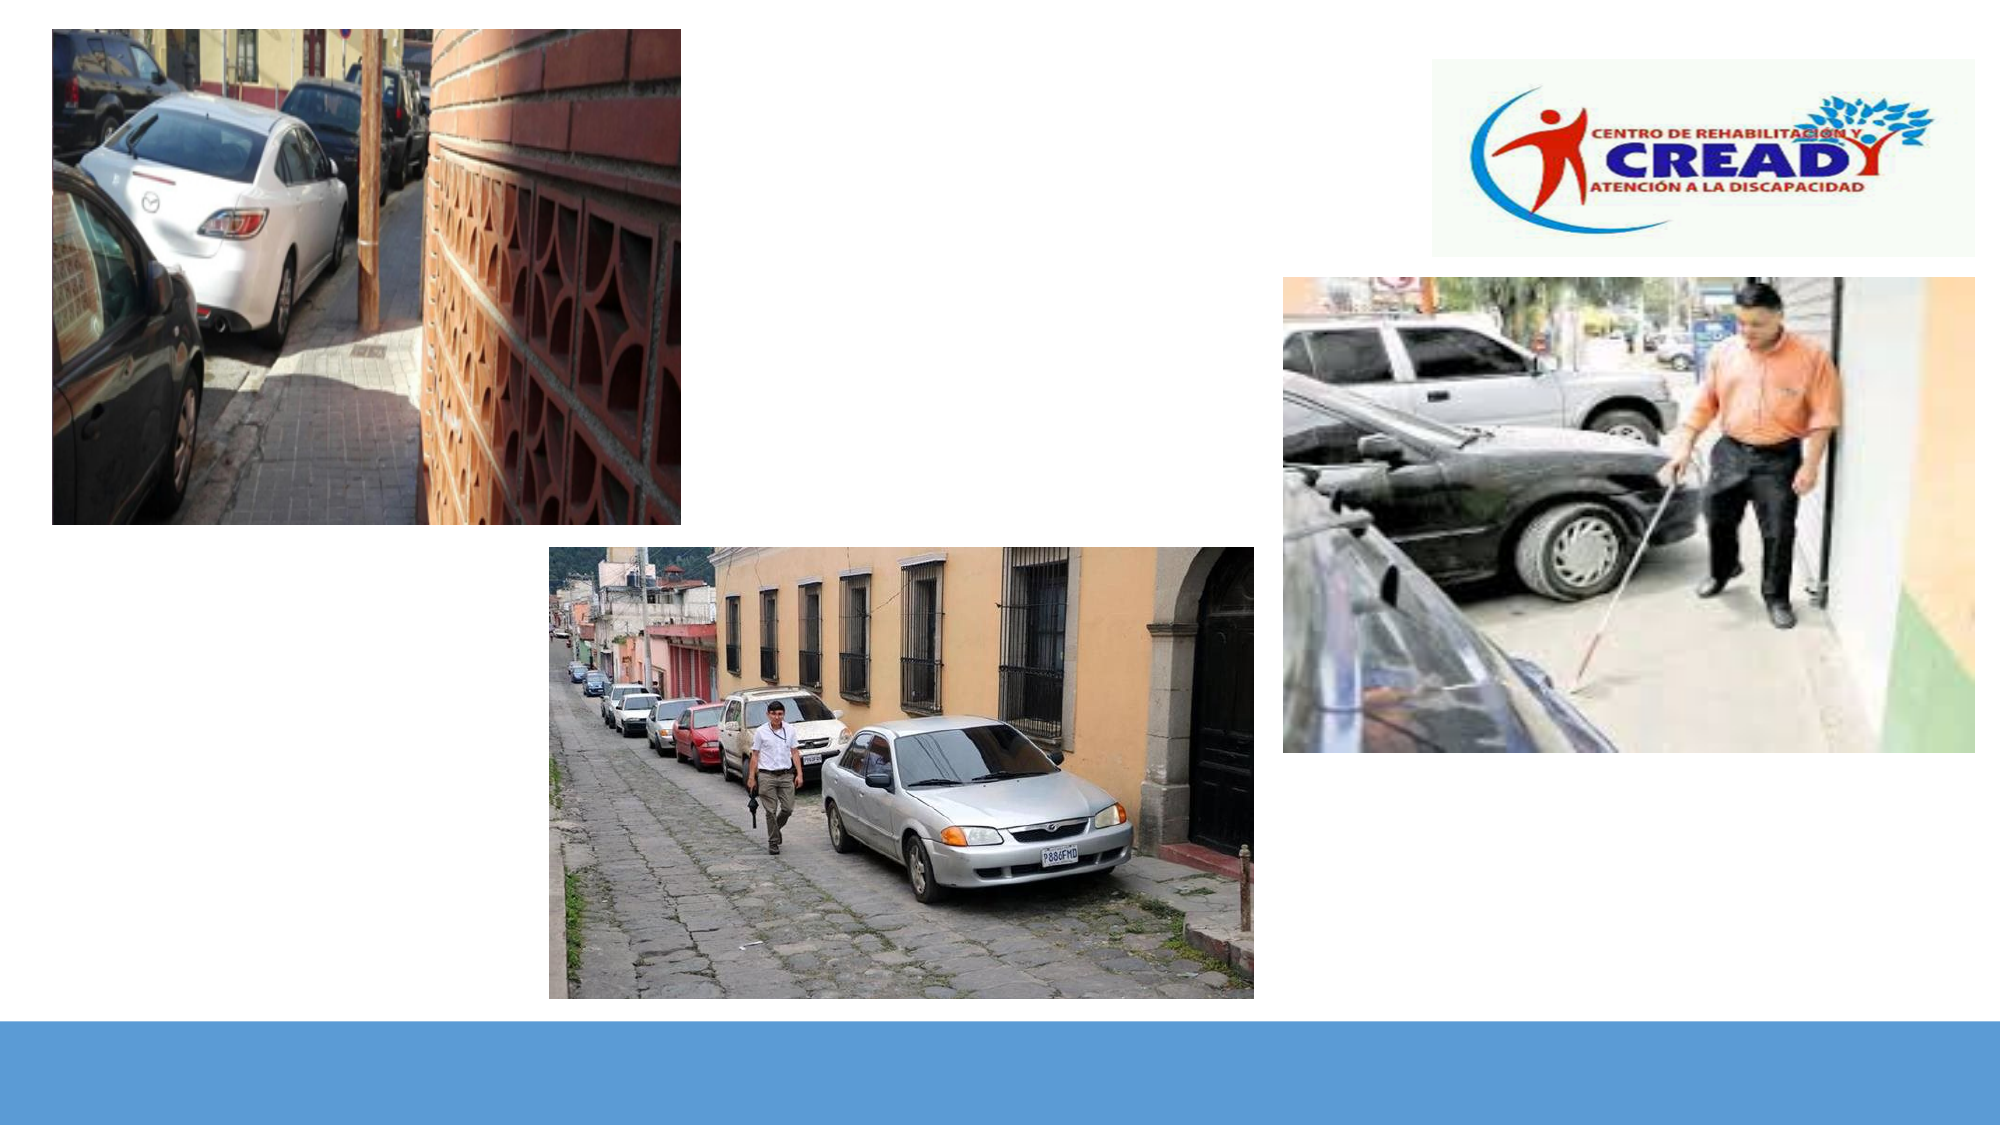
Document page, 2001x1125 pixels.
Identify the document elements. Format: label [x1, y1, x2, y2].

picture [549, 547, 1254, 1000]
text_box [0, 1021, 2000, 1125]
picture [1432, 59, 1975, 257]
picture [52, 29, 681, 525]
picture [1283, 277, 1975, 753]
